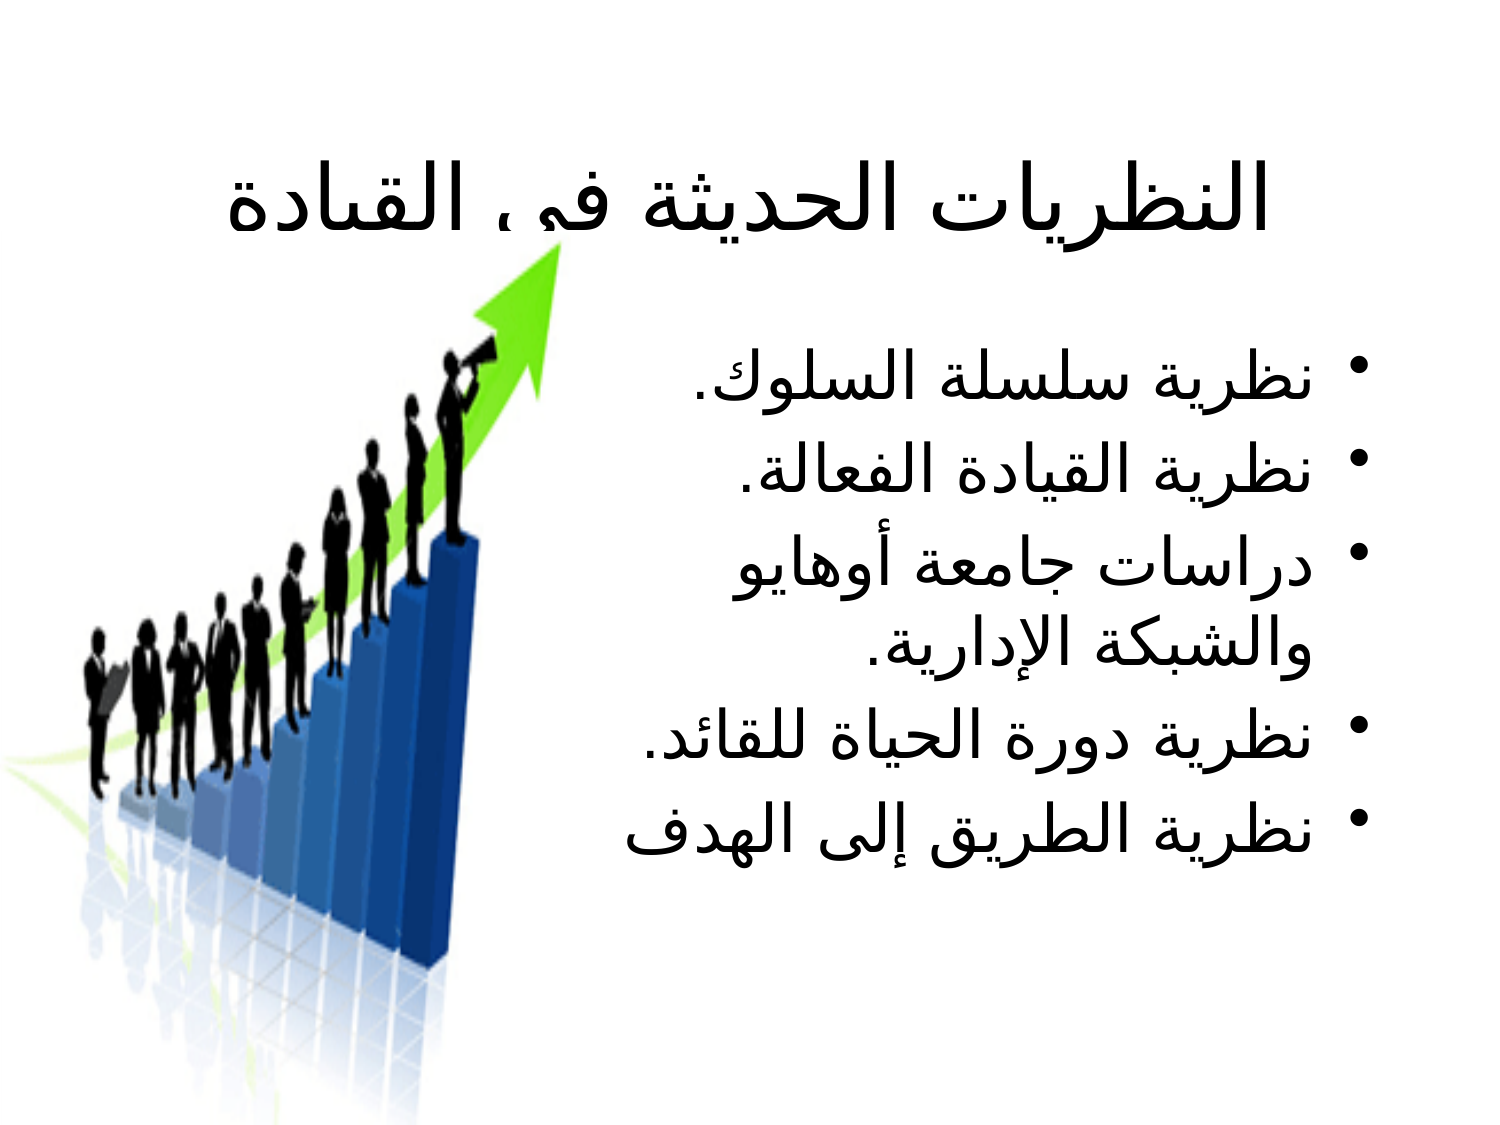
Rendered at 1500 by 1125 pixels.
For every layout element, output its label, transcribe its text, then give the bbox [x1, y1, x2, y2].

list نظرية سلسلة السلوك. نظرية القيادة الفعالة. دراسات جامعة أوهايو والشبكة الإدارية. نظرية دورة الحياة للقائد. نظرية الطريق إلى الهدف [596, 324, 1388, 1001]
title النظريات الحديثة في القيادة [112, 99, 1388, 288]
picture [0, 231, 574, 1125]
